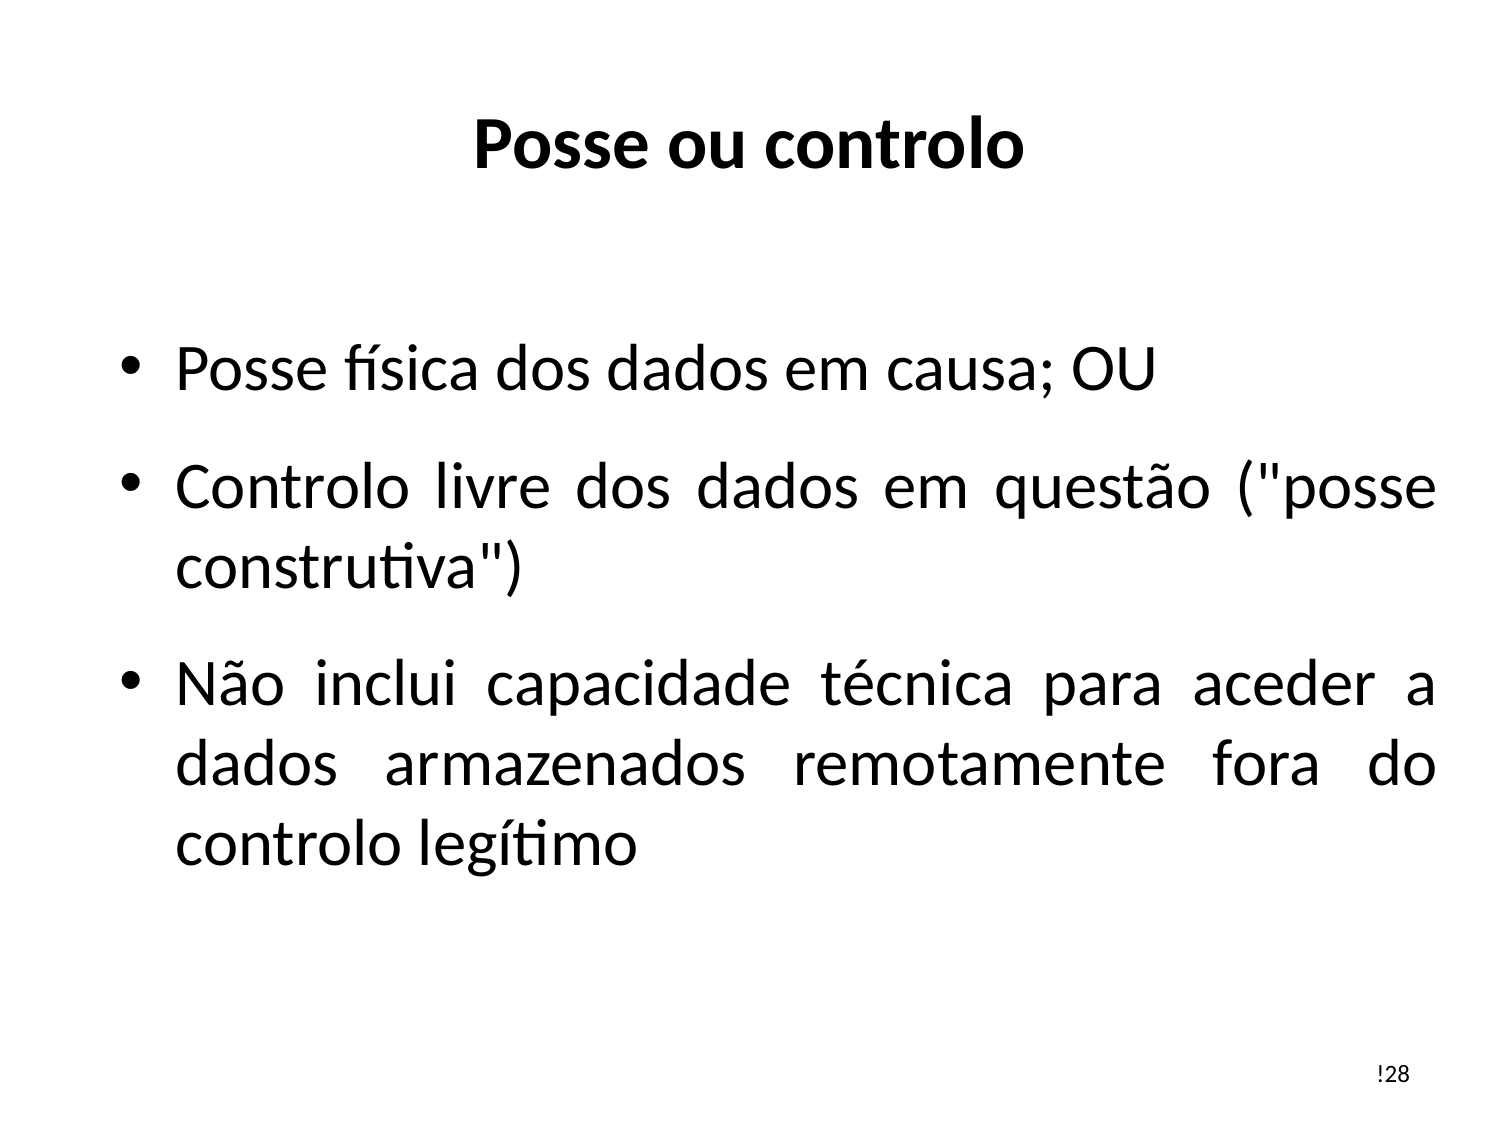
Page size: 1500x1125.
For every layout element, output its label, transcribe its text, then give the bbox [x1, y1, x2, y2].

title Posse ou controlo [74, 44, 1426, 233]
slide_number !28 [1074, 1042, 1425, 1103]
list Posse física dos dados em causa; OU Controlo livre dos dados em questão ("posse construtiva") Não inclui capacidade técnica para aceder a dados armazenados remotamente fora do controlo legítimo [103, 316, 1455, 972]
